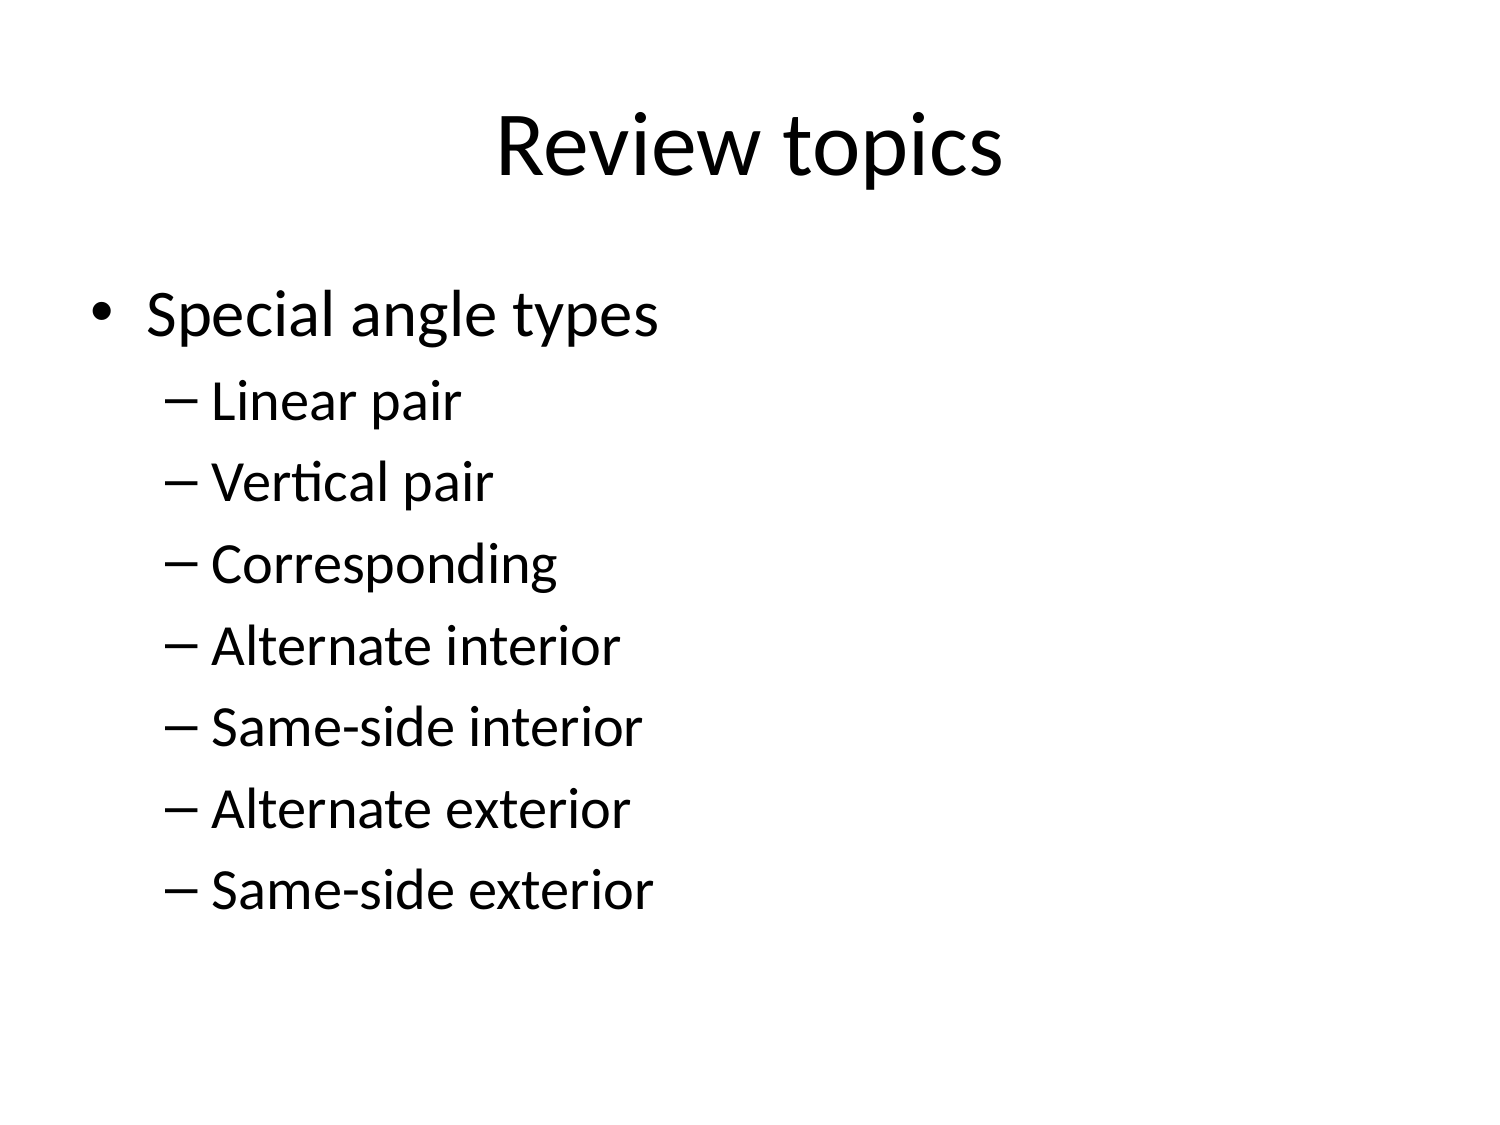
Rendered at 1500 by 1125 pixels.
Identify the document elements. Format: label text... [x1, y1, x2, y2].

title Review topics [75, 45, 1425, 233]
list Special angle types Linear pair Vertical pair Corresponding Alternate interior Same-side interior Alternate exterior Same-side exterior [75, 262, 1425, 1005]
